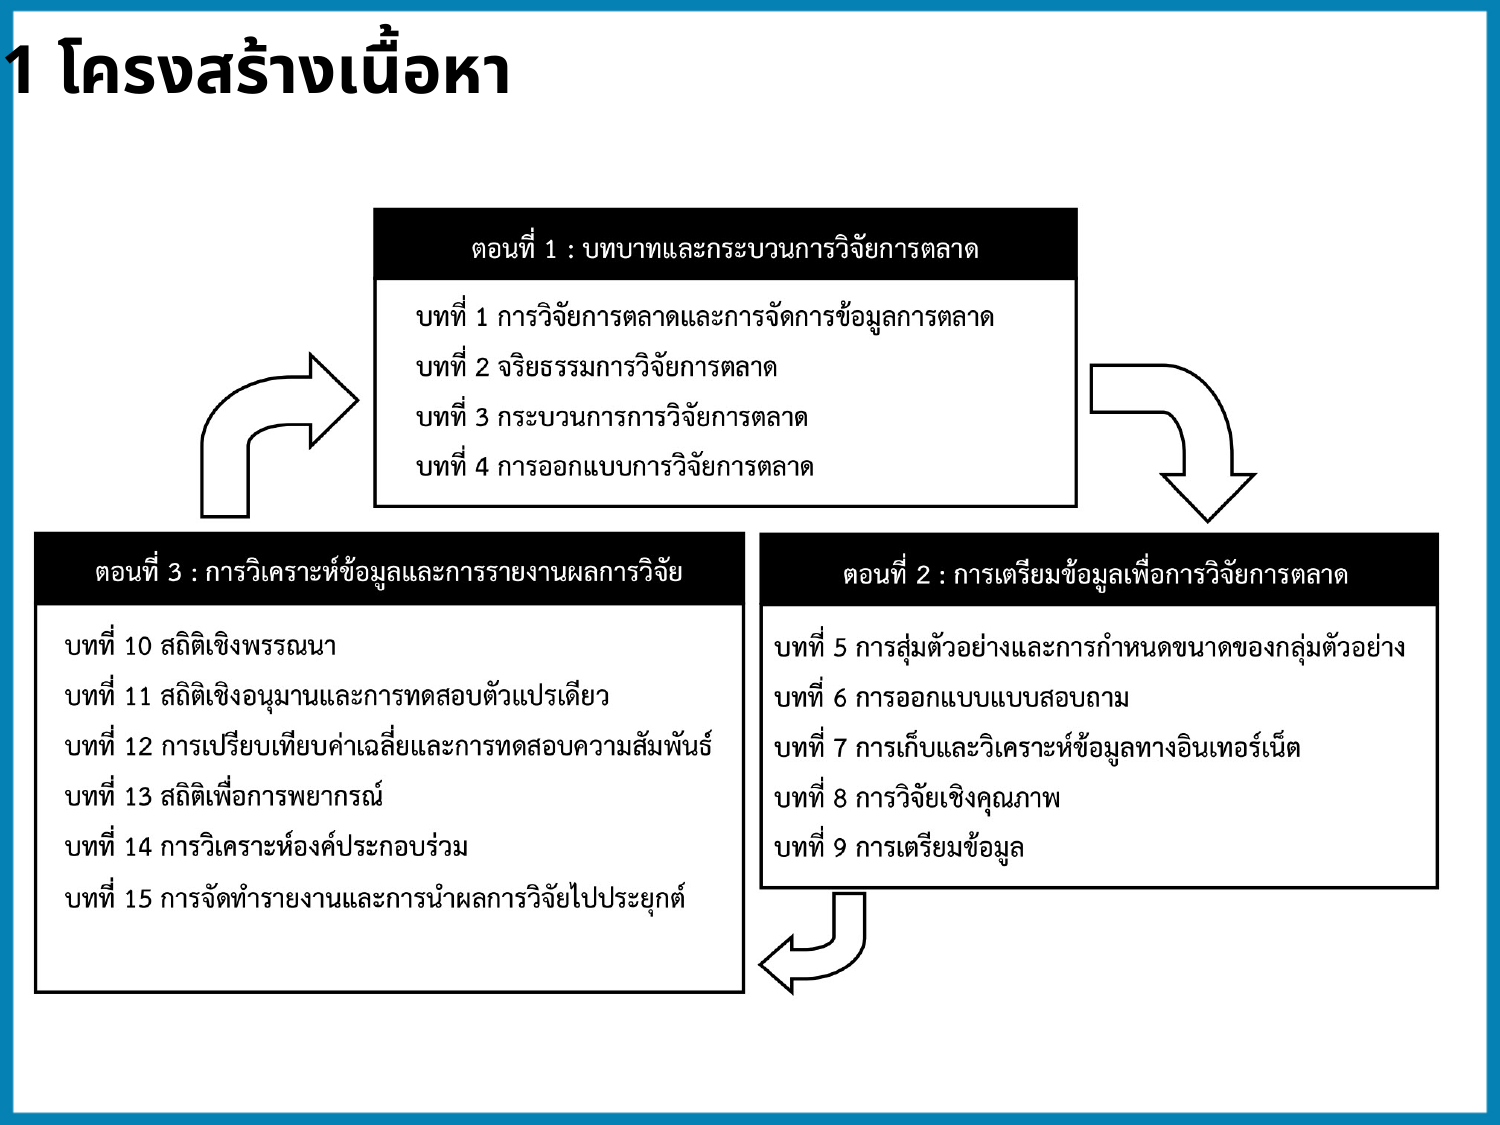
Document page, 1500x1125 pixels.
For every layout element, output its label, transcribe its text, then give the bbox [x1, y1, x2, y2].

picture [13, 11, 1487, 1113]
text_box 1.1 โครงสร้างเนื้อหา [0, 19, 528, 114]
